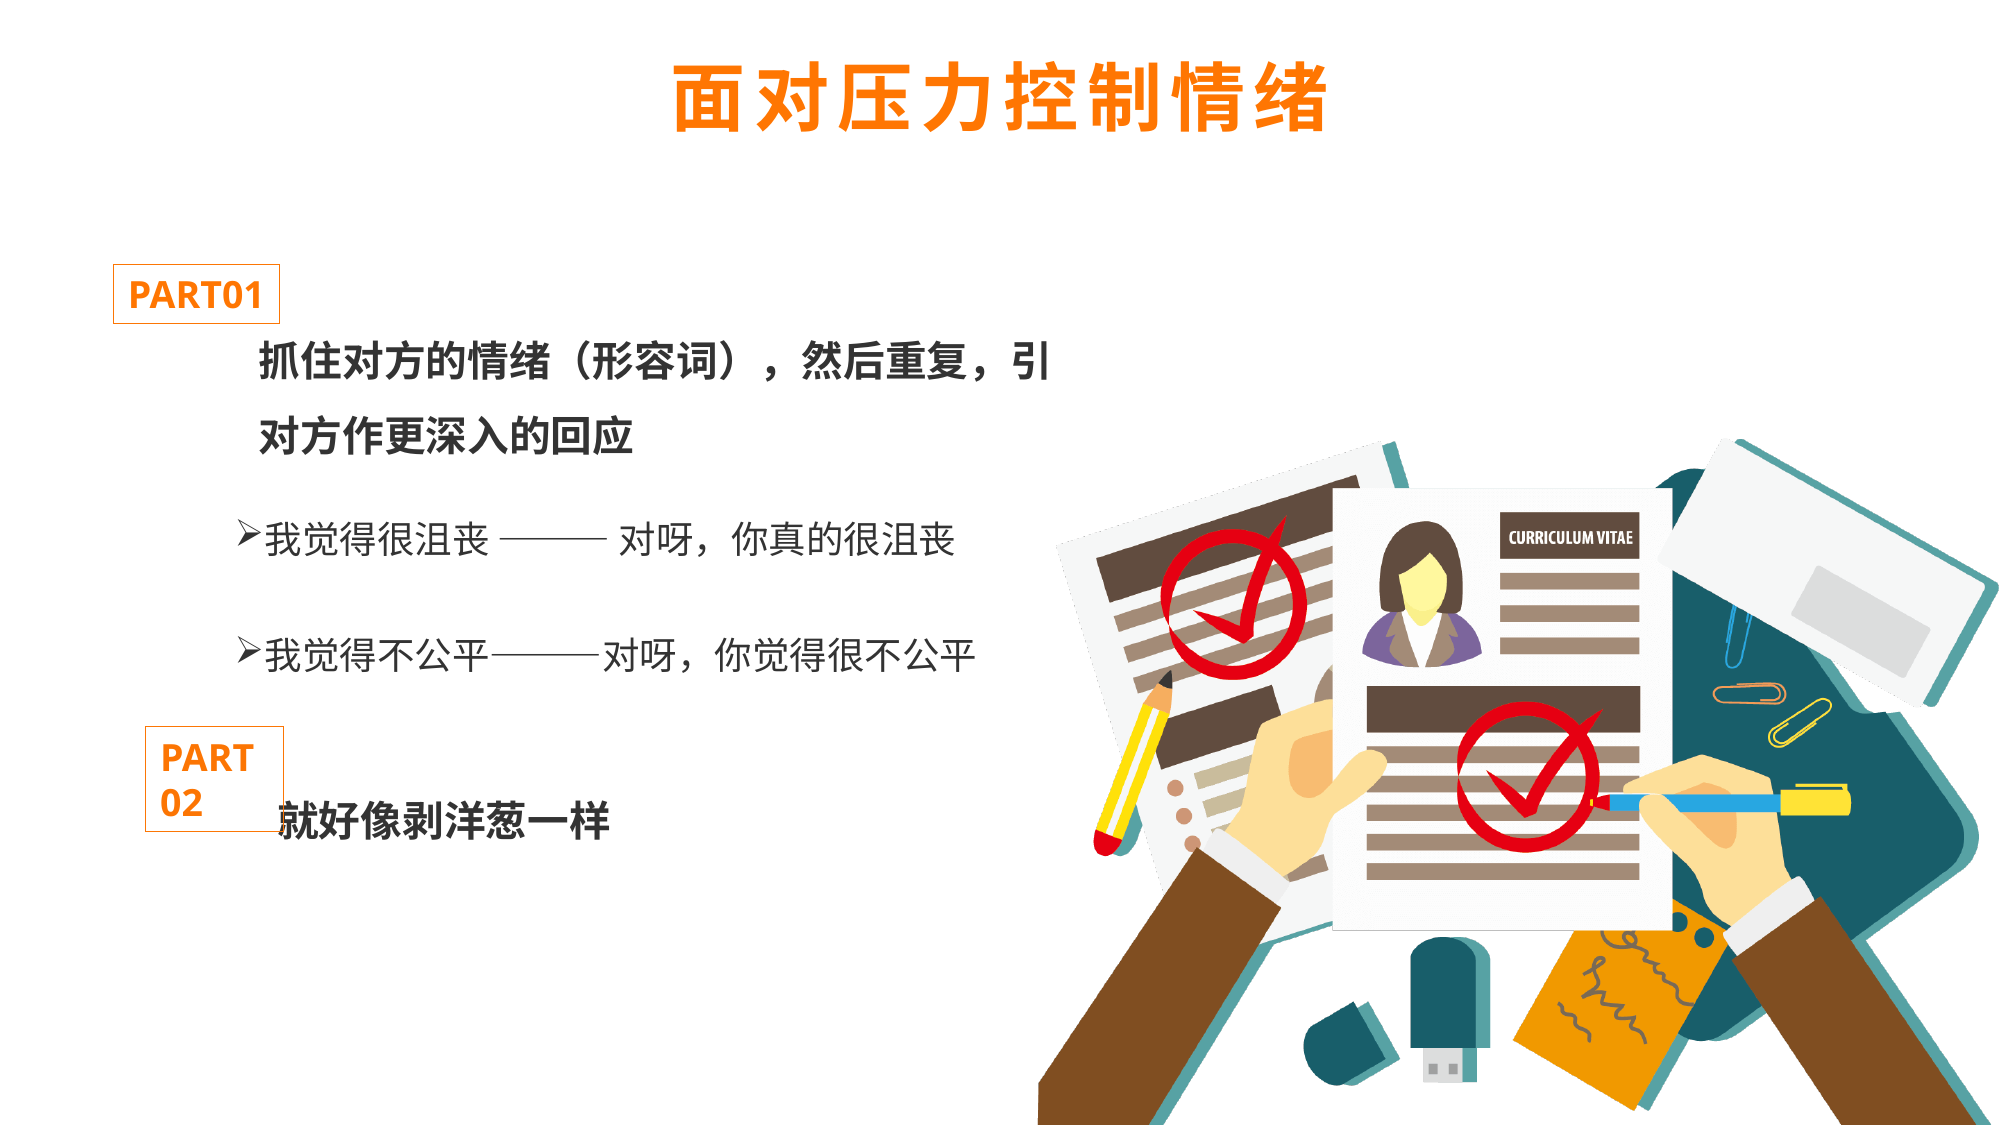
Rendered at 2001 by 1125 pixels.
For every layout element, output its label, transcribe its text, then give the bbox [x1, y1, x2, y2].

text_box 我觉得很沮丧 ——— 对呀，你真的很沮丧 [219, 485, 1024, 568]
picture [1037, 438, 1999, 1125]
text_box 面对压力控制情绪 [360, 42, 1639, 148]
text_box 抓住对方的情绪（形容词），然后重复，引对方作更深入的回应 [243, 302, 1071, 468]
text_box 就好像剥洋葱一样 [262, 787, 627, 852]
text_box PART02 [145, 726, 284, 832]
text_box 我觉得不公平———对呀，你觉得很不公平 [219, 602, 1024, 685]
text_box PART01 [113, 264, 280, 324]
